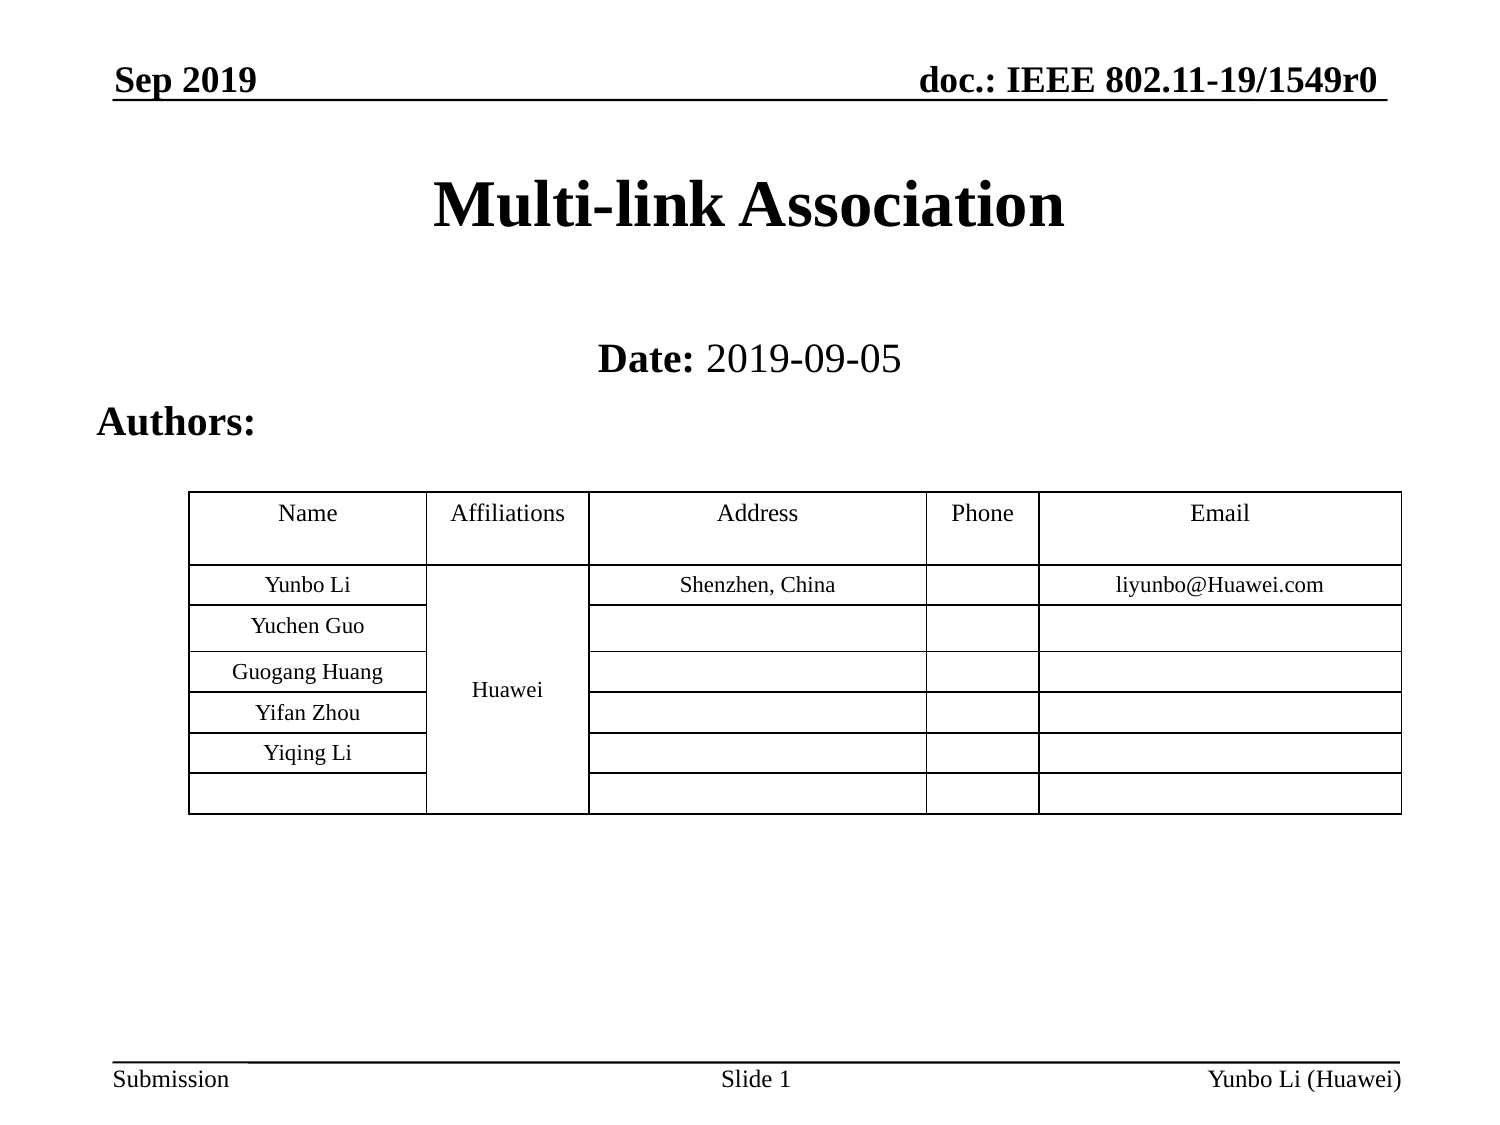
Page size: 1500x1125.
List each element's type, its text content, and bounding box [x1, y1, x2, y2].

footer Yunbo Li (Huawei) [1204, 1061, 1402, 1093]
table_cell [1040, 693, 1401, 732]
table_cell [927, 606, 1038, 651]
table_header Name [190, 493, 426, 564]
table_header Phone [927, 493, 1038, 564]
slide_number Slide 1 [712, 1061, 800, 1093]
table_cell [927, 652, 1038, 691]
table_cell [590, 734, 926, 772]
table_cell Yunbo Li [190, 566, 426, 604]
table_header Email [1040, 493, 1401, 564]
text_box Authors: [81, 385, 319, 449]
table_cell [590, 693, 926, 732]
table_cell [590, 774, 926, 813]
title Multi-link Association [112, 112, 1388, 288]
list Date: 2019-09-05 [112, 323, 1388, 386]
table_cell [590, 652, 926, 691]
table_cell [927, 734, 1038, 772]
table_cell Shenzhen, China [590, 566, 926, 604]
table_cell Yuchen Guo [190, 606, 426, 651]
table_header Address [590, 493, 926, 564]
table_cell [590, 606, 926, 651]
table_cell [1040, 606, 1401, 651]
table_cell Yiqing Li [190, 734, 426, 772]
table_cell [927, 774, 1038, 813]
table_cell liyunbo@Huawei.com [1040, 566, 1401, 604]
table_header Affiliations [427, 493, 588, 564]
table_cell [190, 774, 426, 813]
table_cell [1040, 774, 1401, 813]
table_cell Yifan Zhou [190, 693, 426, 732]
table_cell [1040, 734, 1401, 772]
table_cell [927, 693, 1038, 732]
table_cell Huawei [427, 566, 588, 813]
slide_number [114, 54, 259, 101]
table_cell [1040, 652, 1401, 691]
table_cell Guogang Huang [190, 652, 426, 691]
table_cell [927, 566, 1038, 604]
